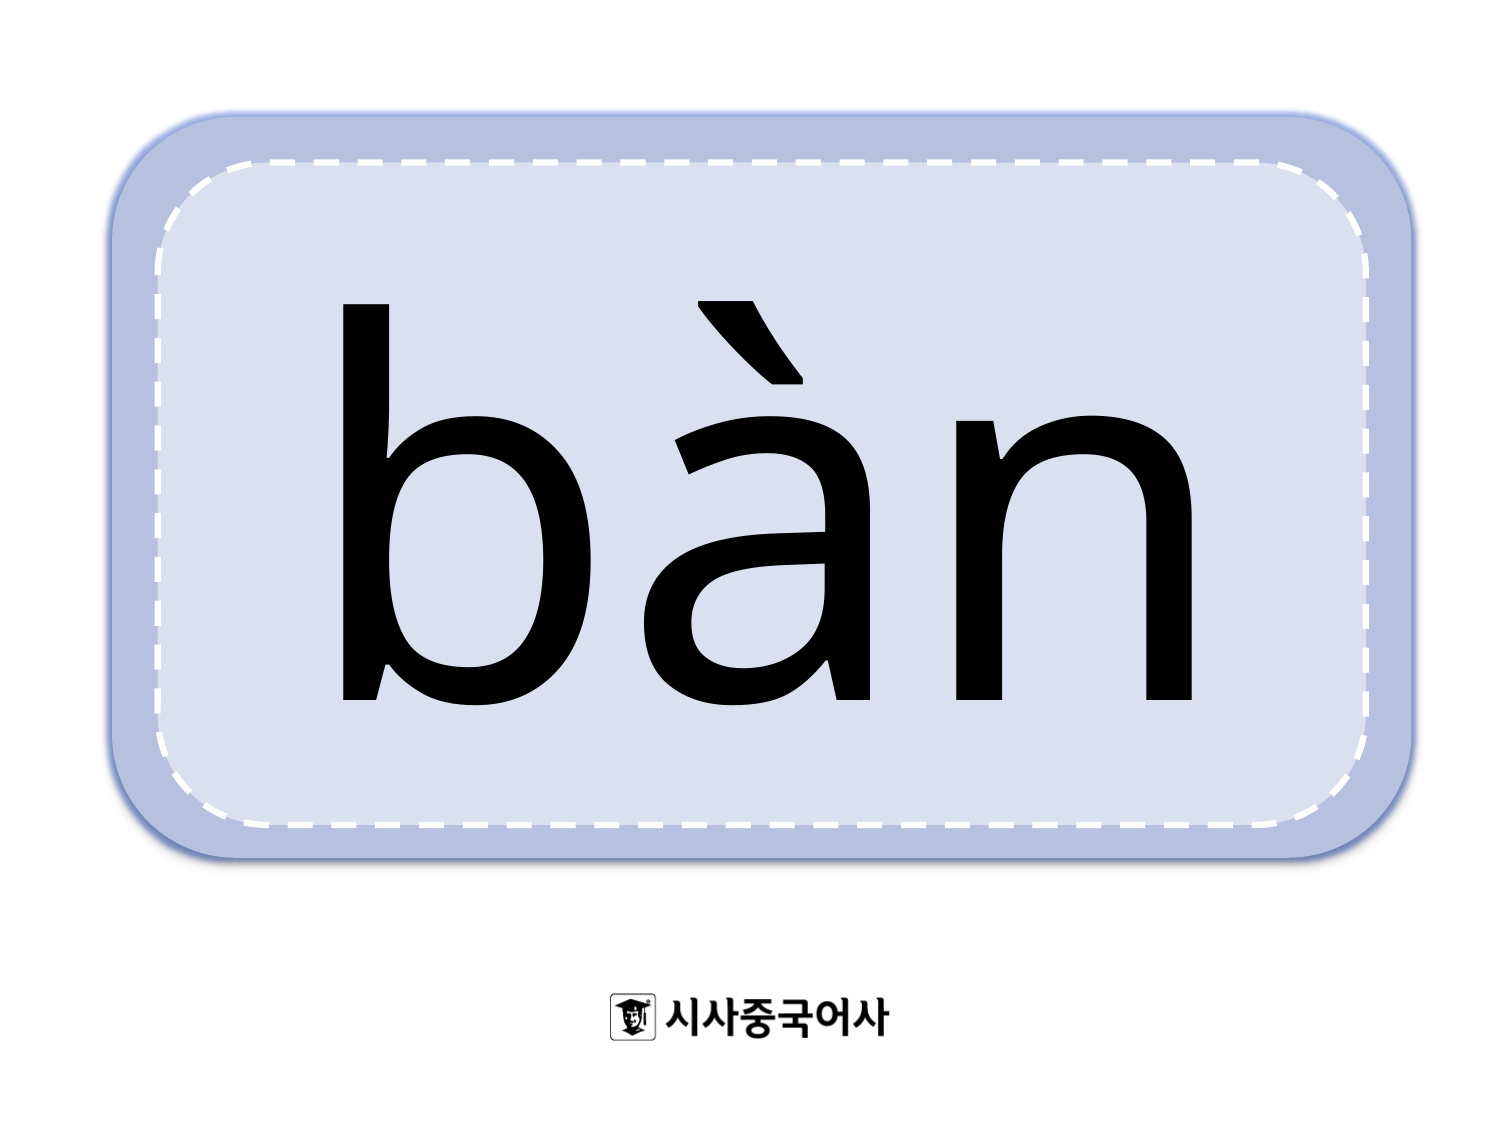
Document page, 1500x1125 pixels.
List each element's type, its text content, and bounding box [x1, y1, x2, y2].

text_box bàn [162, 160, 1371, 824]
picture [602, 987, 898, 1047]
